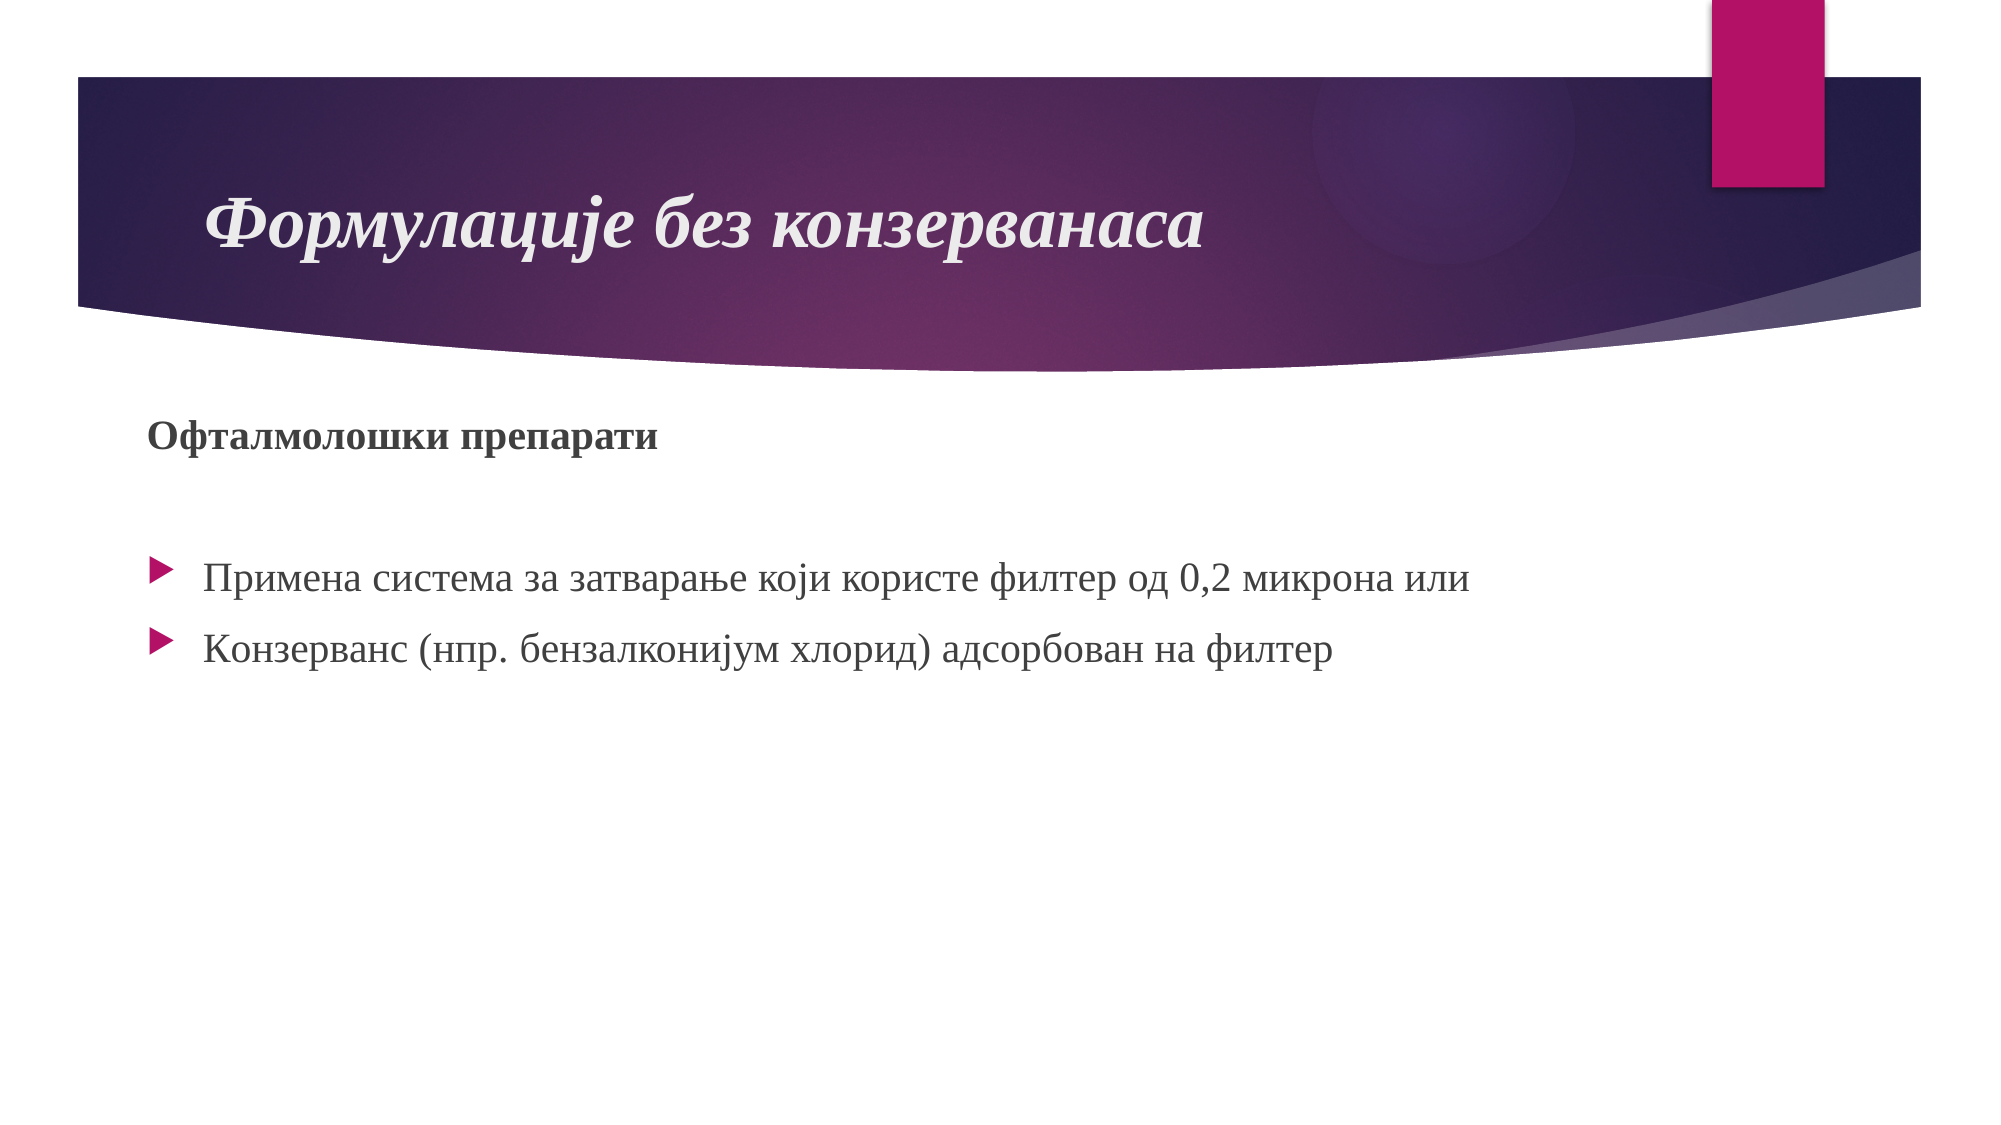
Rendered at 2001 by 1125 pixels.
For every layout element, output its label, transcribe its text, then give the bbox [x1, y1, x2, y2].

title Формулације без конзерванаса [189, 159, 1627, 276]
list Офталмолошки препарати Примена система за затварање који користе филтер од 0,2 микрона или Конзерванс (нпр. бензалконијум хлорид) адсорбован на филтер [131, 400, 1832, 1097]
